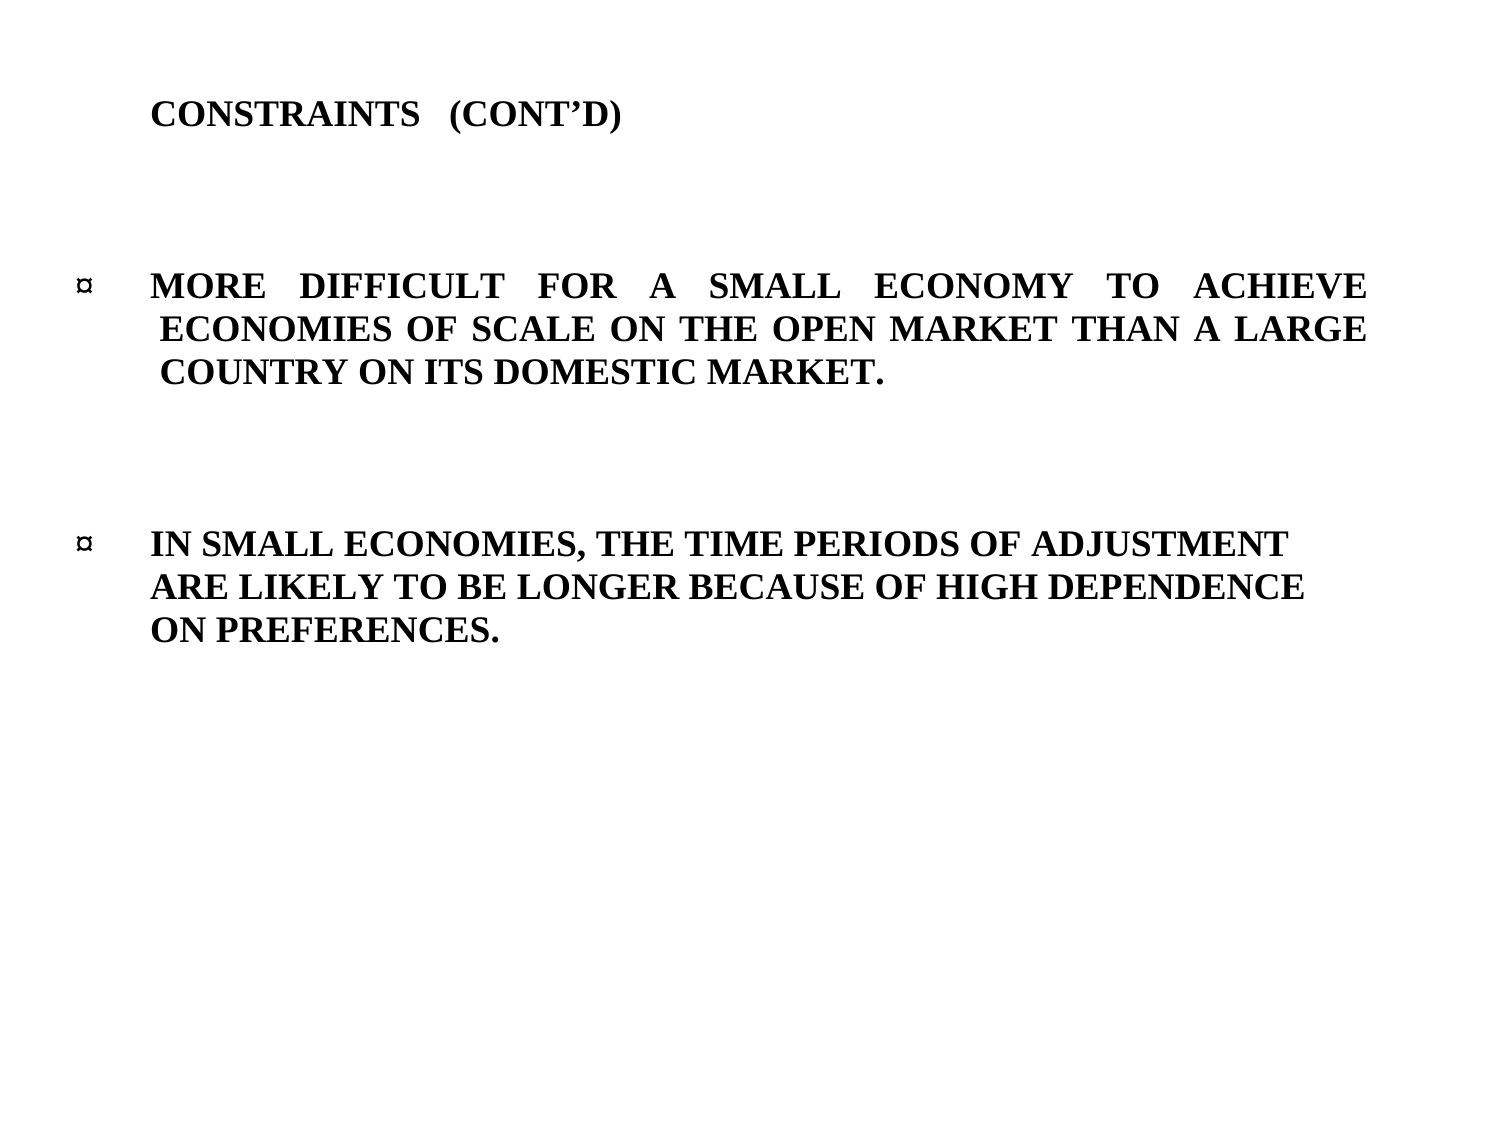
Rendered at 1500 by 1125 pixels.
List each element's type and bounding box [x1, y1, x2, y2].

text_box [74, 63, 1369, 990]
